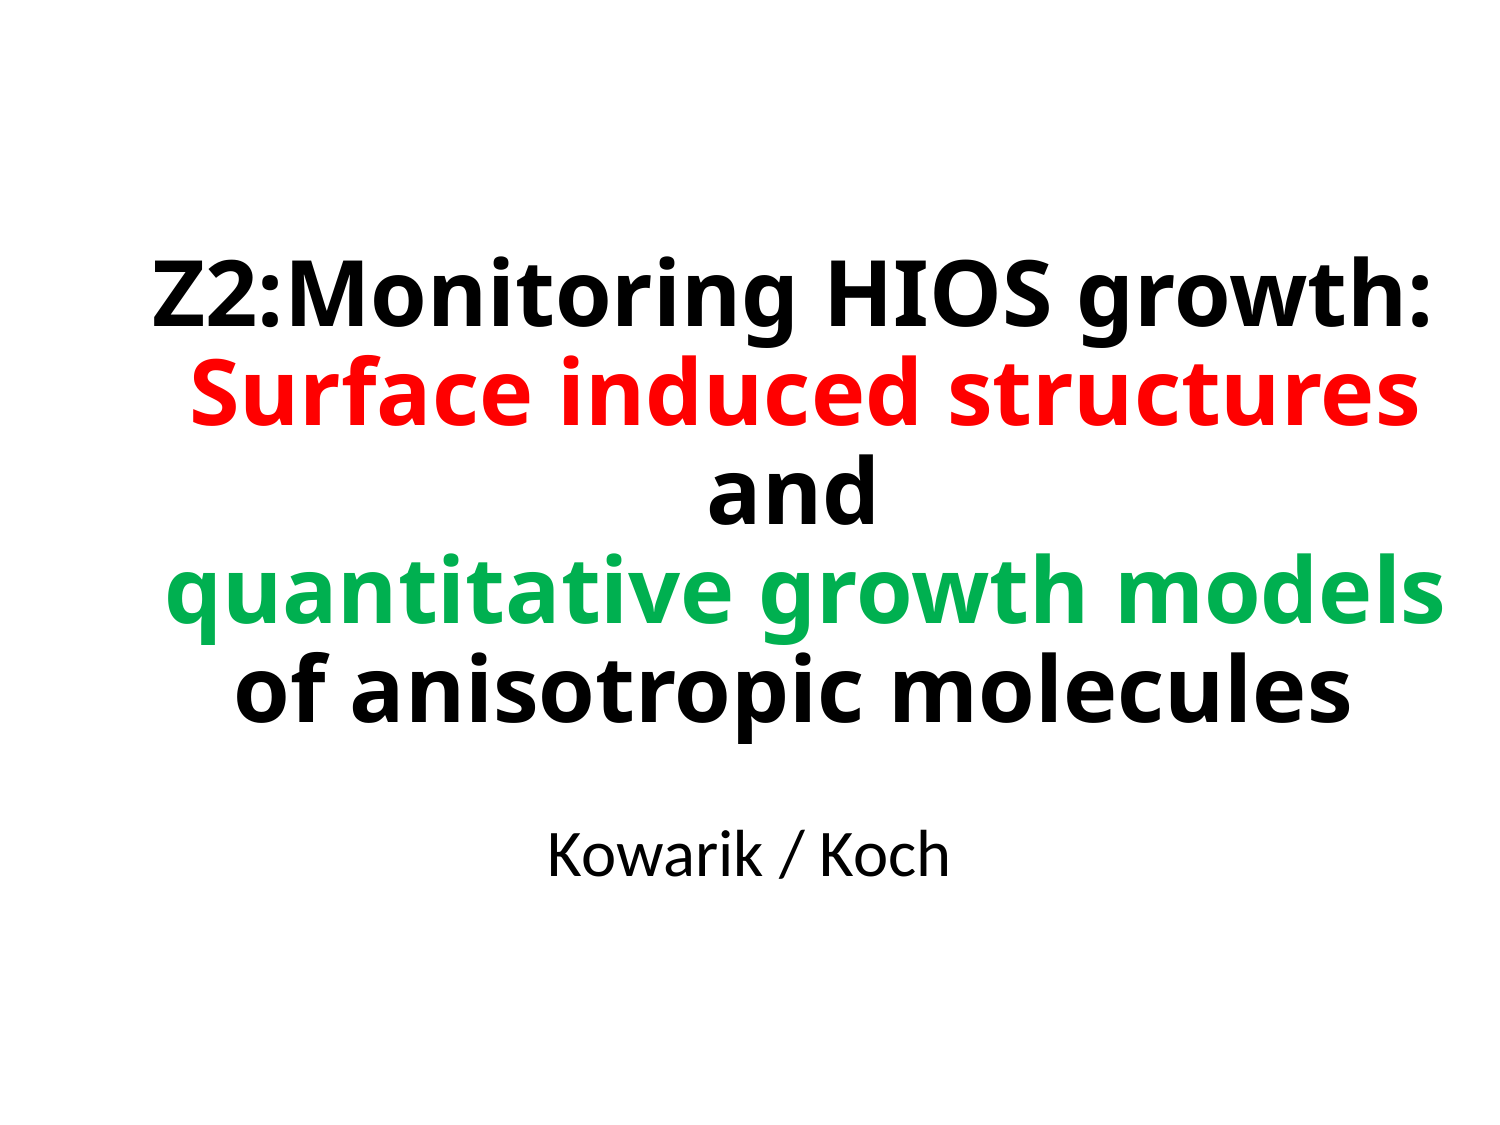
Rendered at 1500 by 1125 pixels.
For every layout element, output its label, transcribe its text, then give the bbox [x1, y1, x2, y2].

subtitle Kowarik / Koch [187, 810, 1313, 1083]
title Z2:Monitoring HIOS growth: Surface induced structures and quantitative growth models of anisotropic molecules [125, 358, 1486, 750]
